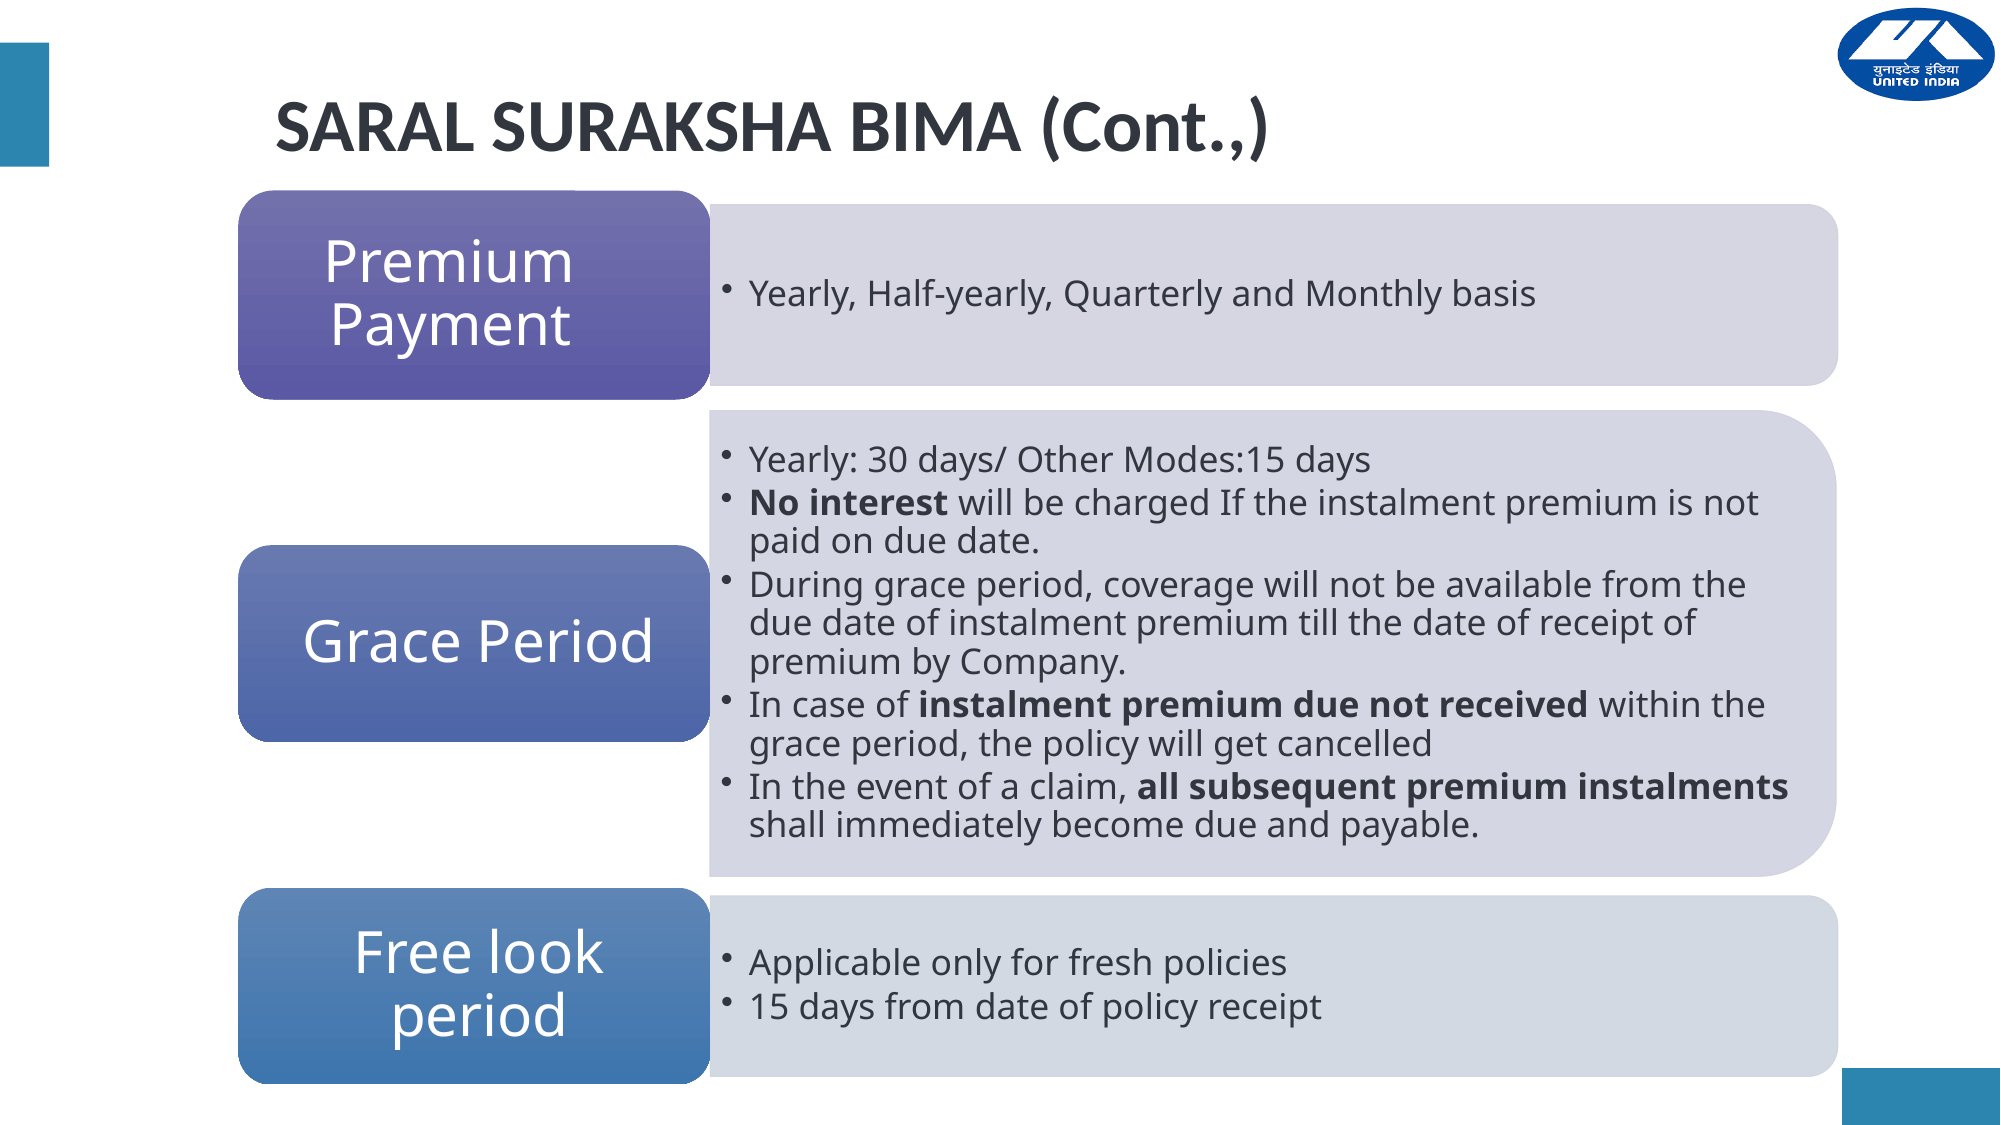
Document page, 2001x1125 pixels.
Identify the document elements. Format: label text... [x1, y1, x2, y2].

picture [1832, 3, 2000, 104]
title SARAL SURAKSHA BIMA (Cont.,) [260, 21, 1723, 190]
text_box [157, 190, 1919, 1085]
